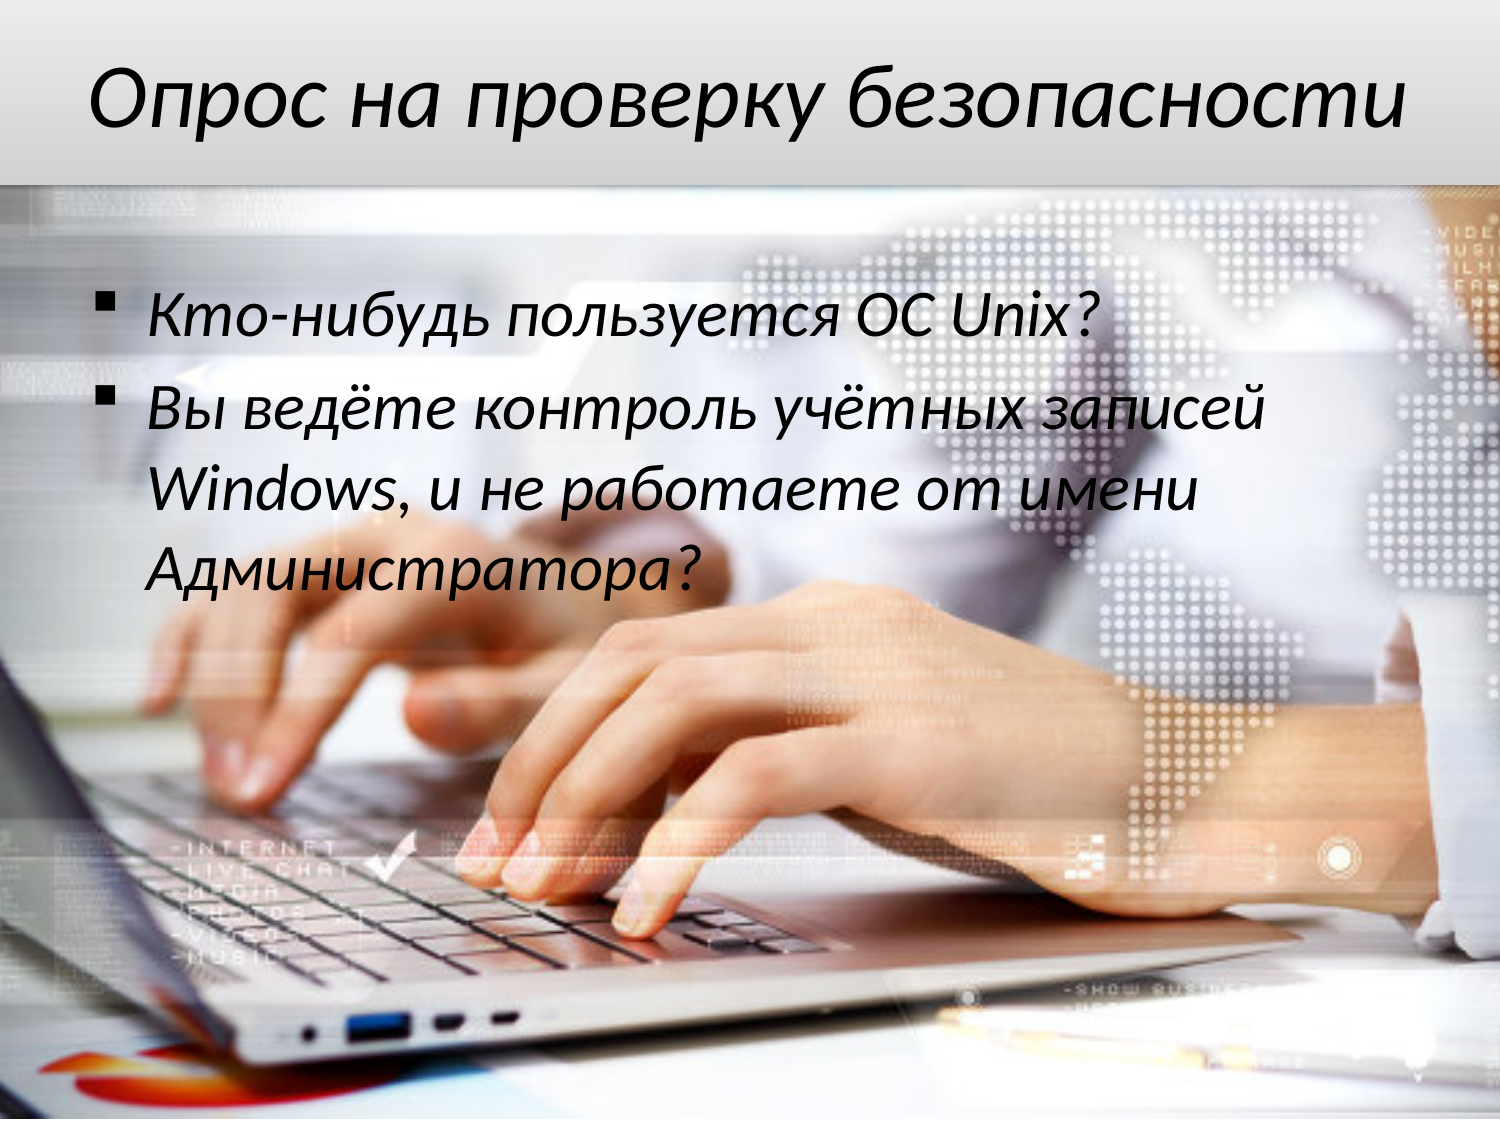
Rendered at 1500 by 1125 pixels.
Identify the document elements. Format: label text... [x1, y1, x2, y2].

picture [0, 184, 1500, 1119]
title Опрос на проверку безопасности [0, 0, 1500, 183]
